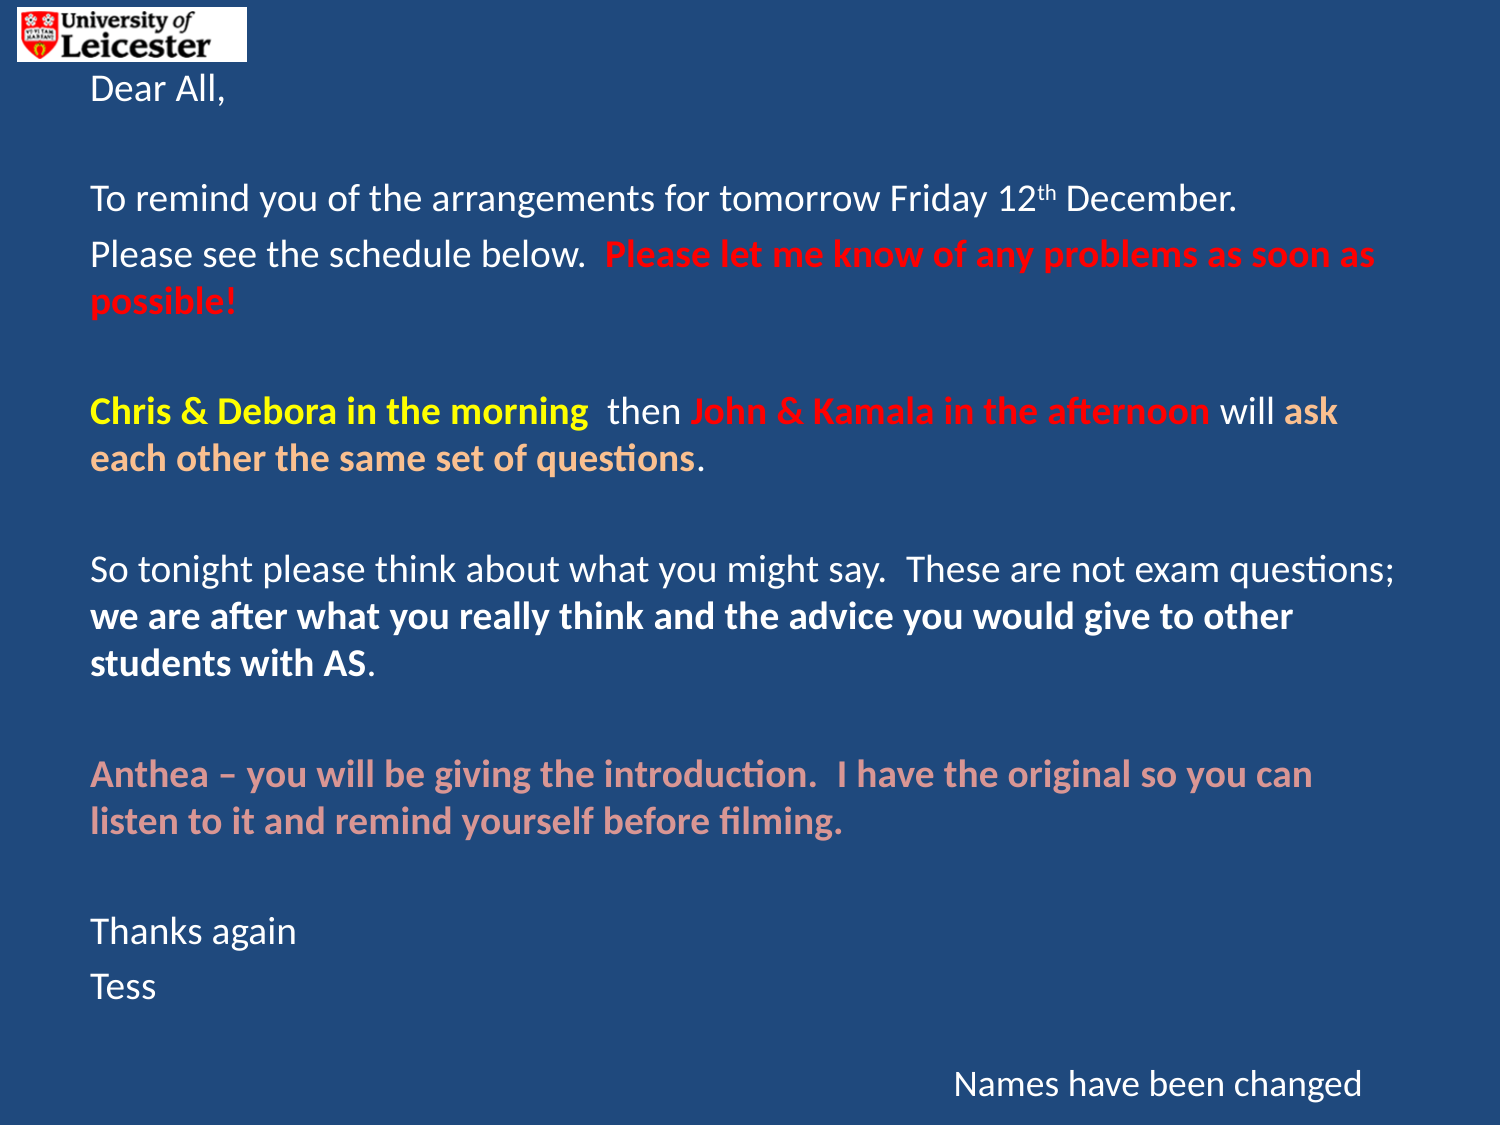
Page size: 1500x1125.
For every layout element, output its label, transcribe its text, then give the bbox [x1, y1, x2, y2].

picture [17, 7, 247, 62]
list Dear All, To remind you of the arrangements for tomorrow Friday 12th December. Please see the schedule below. Please let me know of any problems as soon as possible! Chris & Debora in the morning then John & Kamala in the afternoon will ask each other the same set of questions. So tonight please think about what you might say. These are not exam questions; we are after what you really think and the advice you would give to other students with AS. Anthea – you will be giving the introduction. I have the original so you can listen to it and remind yourself before filming. Thanks again Tess [75, 54, 1425, 1024]
text_box Names have been changed [938, 1051, 1388, 1112]
